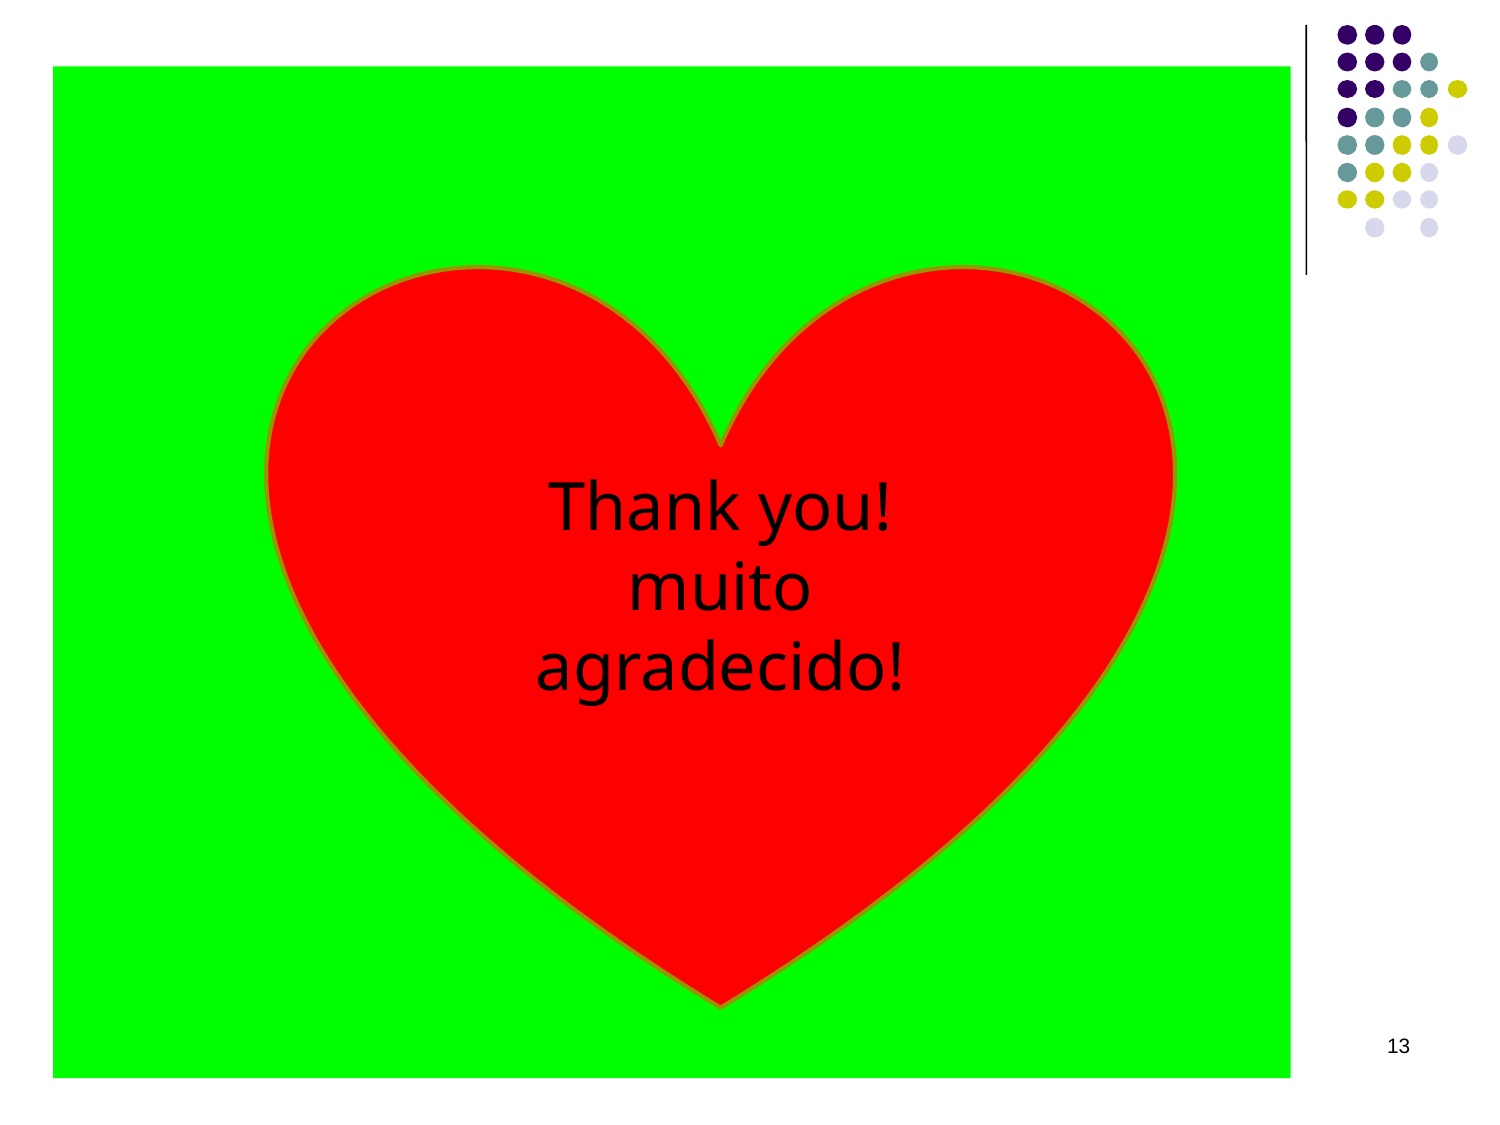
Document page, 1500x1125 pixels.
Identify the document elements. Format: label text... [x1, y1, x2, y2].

title [53, 66, 1291, 1079]
slide_number 13 [1074, 1024, 1426, 1101]
text_box Thank you! muito agradecido! [264, 264, 1178, 1010]
